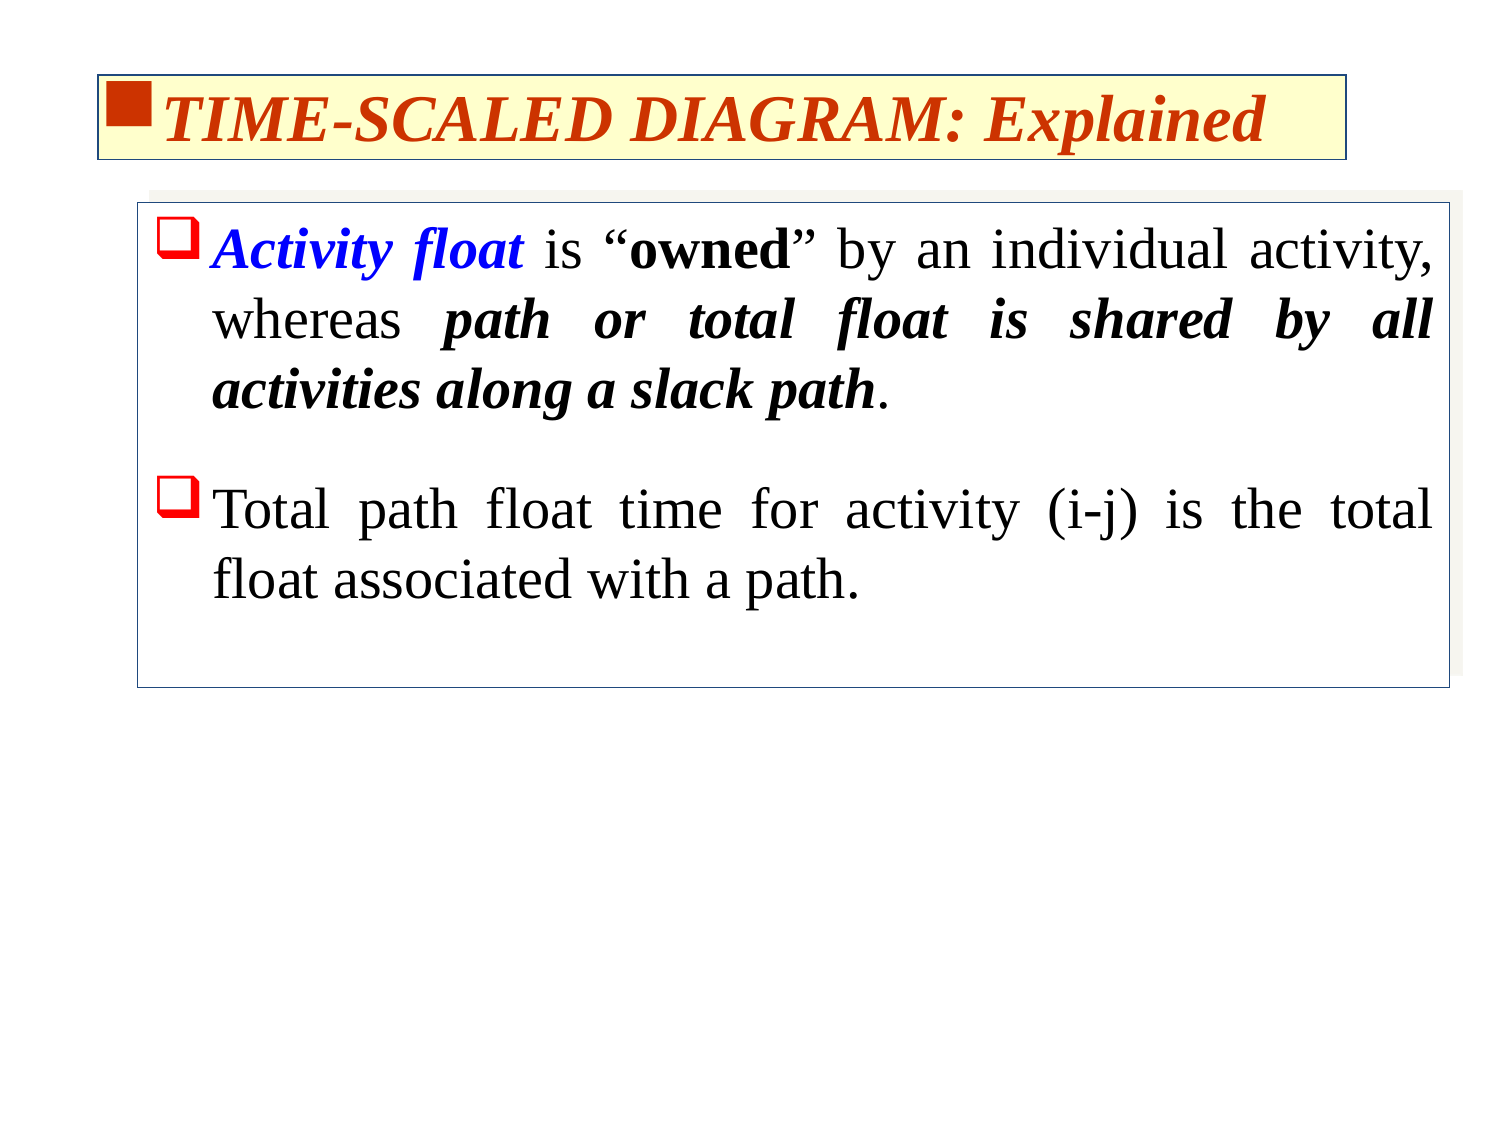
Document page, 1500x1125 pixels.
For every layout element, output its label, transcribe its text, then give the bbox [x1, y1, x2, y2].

text_box TIME-SCALED DIAGRAM: Explained [98, 75, 1346, 160]
list Activity float is “owned” by an individual activity, whereas path or total float is shared by all activities along a slack path. Total path float time for activity (i-j) is the total float associated with a path. [137, 202, 1450, 688]
